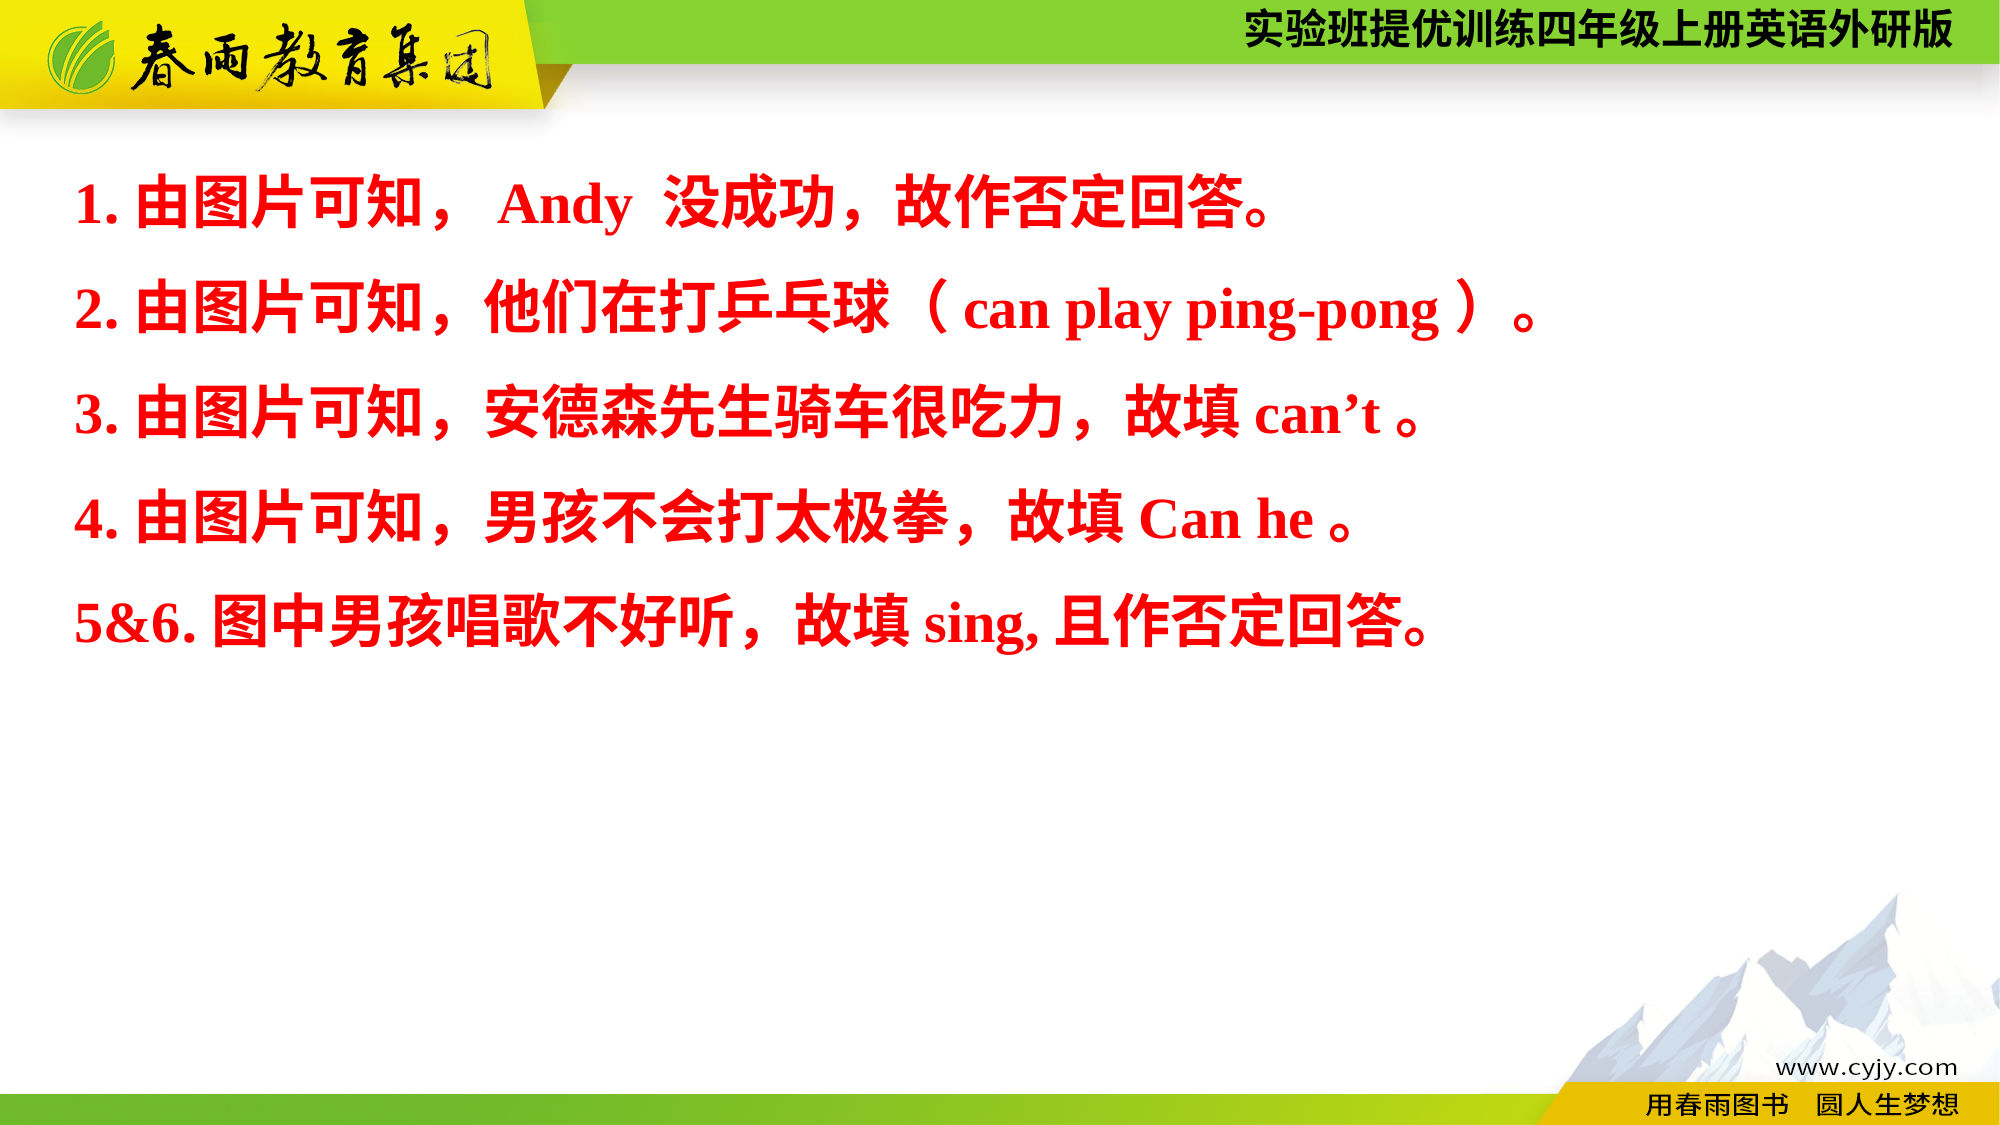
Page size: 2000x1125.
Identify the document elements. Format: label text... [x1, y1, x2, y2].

list 1.由图片可知，Andy 没成功，故作否定回答。 2.由图片可知，他们在打乒乓球（can play ping-pong）。 3.由图片可知，安德森先生骑车很吃力，故填can’t。 4.由图片可知，男孩不会打太极拳，故填Can he。 5&6.图中男孩唱歌不好听，故填sing,且作否定回答。 [59, 122, 1944, 655]
picture [0, 0, 2000, 1125]
